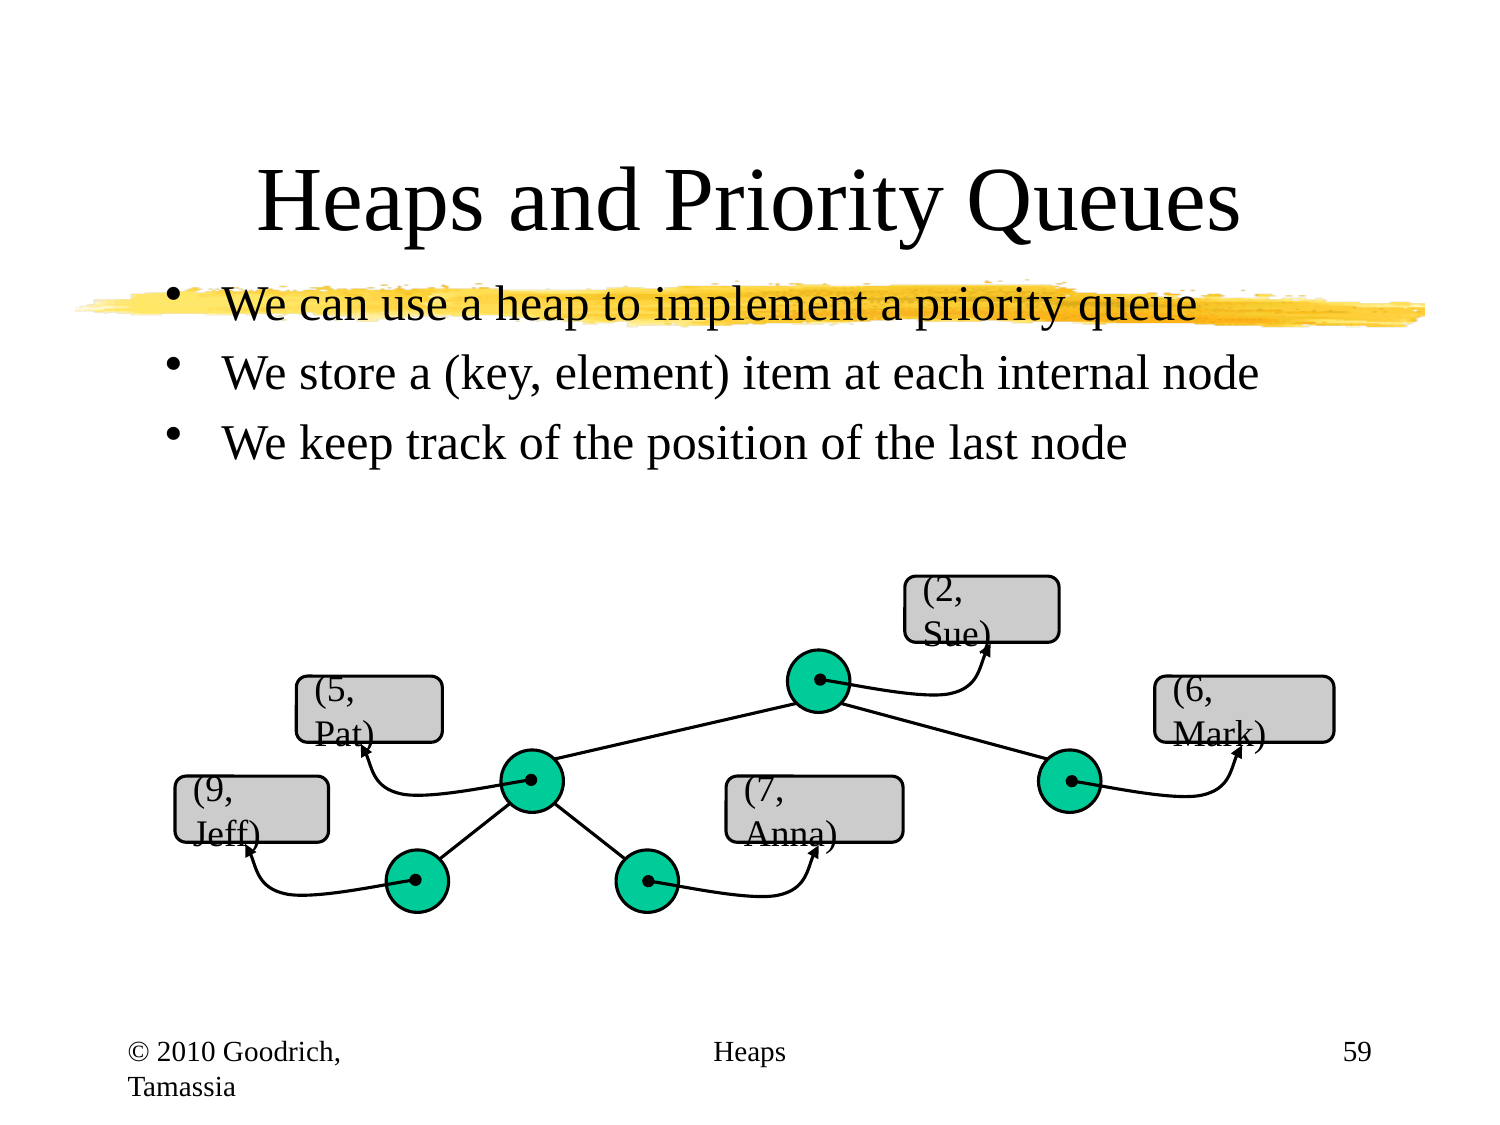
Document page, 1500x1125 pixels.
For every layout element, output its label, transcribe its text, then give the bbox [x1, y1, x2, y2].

text_box [616, 849, 678, 913]
text_box [1065, 745, 1243, 797]
text_box (7, Anna) [726, 776, 904, 843]
title Heaps and Priority Queues [112, 99, 1388, 288]
text_box [501, 749, 564, 813]
slide_number © 2010 Goodrich, Tamassia [112, 1024, 426, 1101]
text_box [554, 704, 797, 758]
footer Heaps [512, 1024, 988, 1101]
text_box (5, Pat) [296, 676, 443, 743]
text_box [787, 649, 850, 713]
slide_number 59 [1074, 1024, 1388, 1101]
text_box (6, Mark) [1154, 676, 1334, 743]
text_box [814, 643, 991, 696]
picture [75, 274, 149, 338]
list We can use a heap to implement a priority queue We store a (key, element) item at each internal node We keep track of the position of the last node [149, 262, 1413, 538]
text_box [840, 704, 1048, 758]
text_box [386, 849, 449, 913]
text_box [642, 845, 819, 897]
text_box (9, Jeff) [174, 776, 329, 843]
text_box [439, 804, 511, 858]
text_box [360, 743, 538, 796]
text_box [1038, 749, 1101, 813]
text_box [245, 843, 422, 896]
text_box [554, 804, 626, 858]
text_box (2, Sue) [904, 576, 1060, 643]
picture [1413, 274, 1425, 338]
